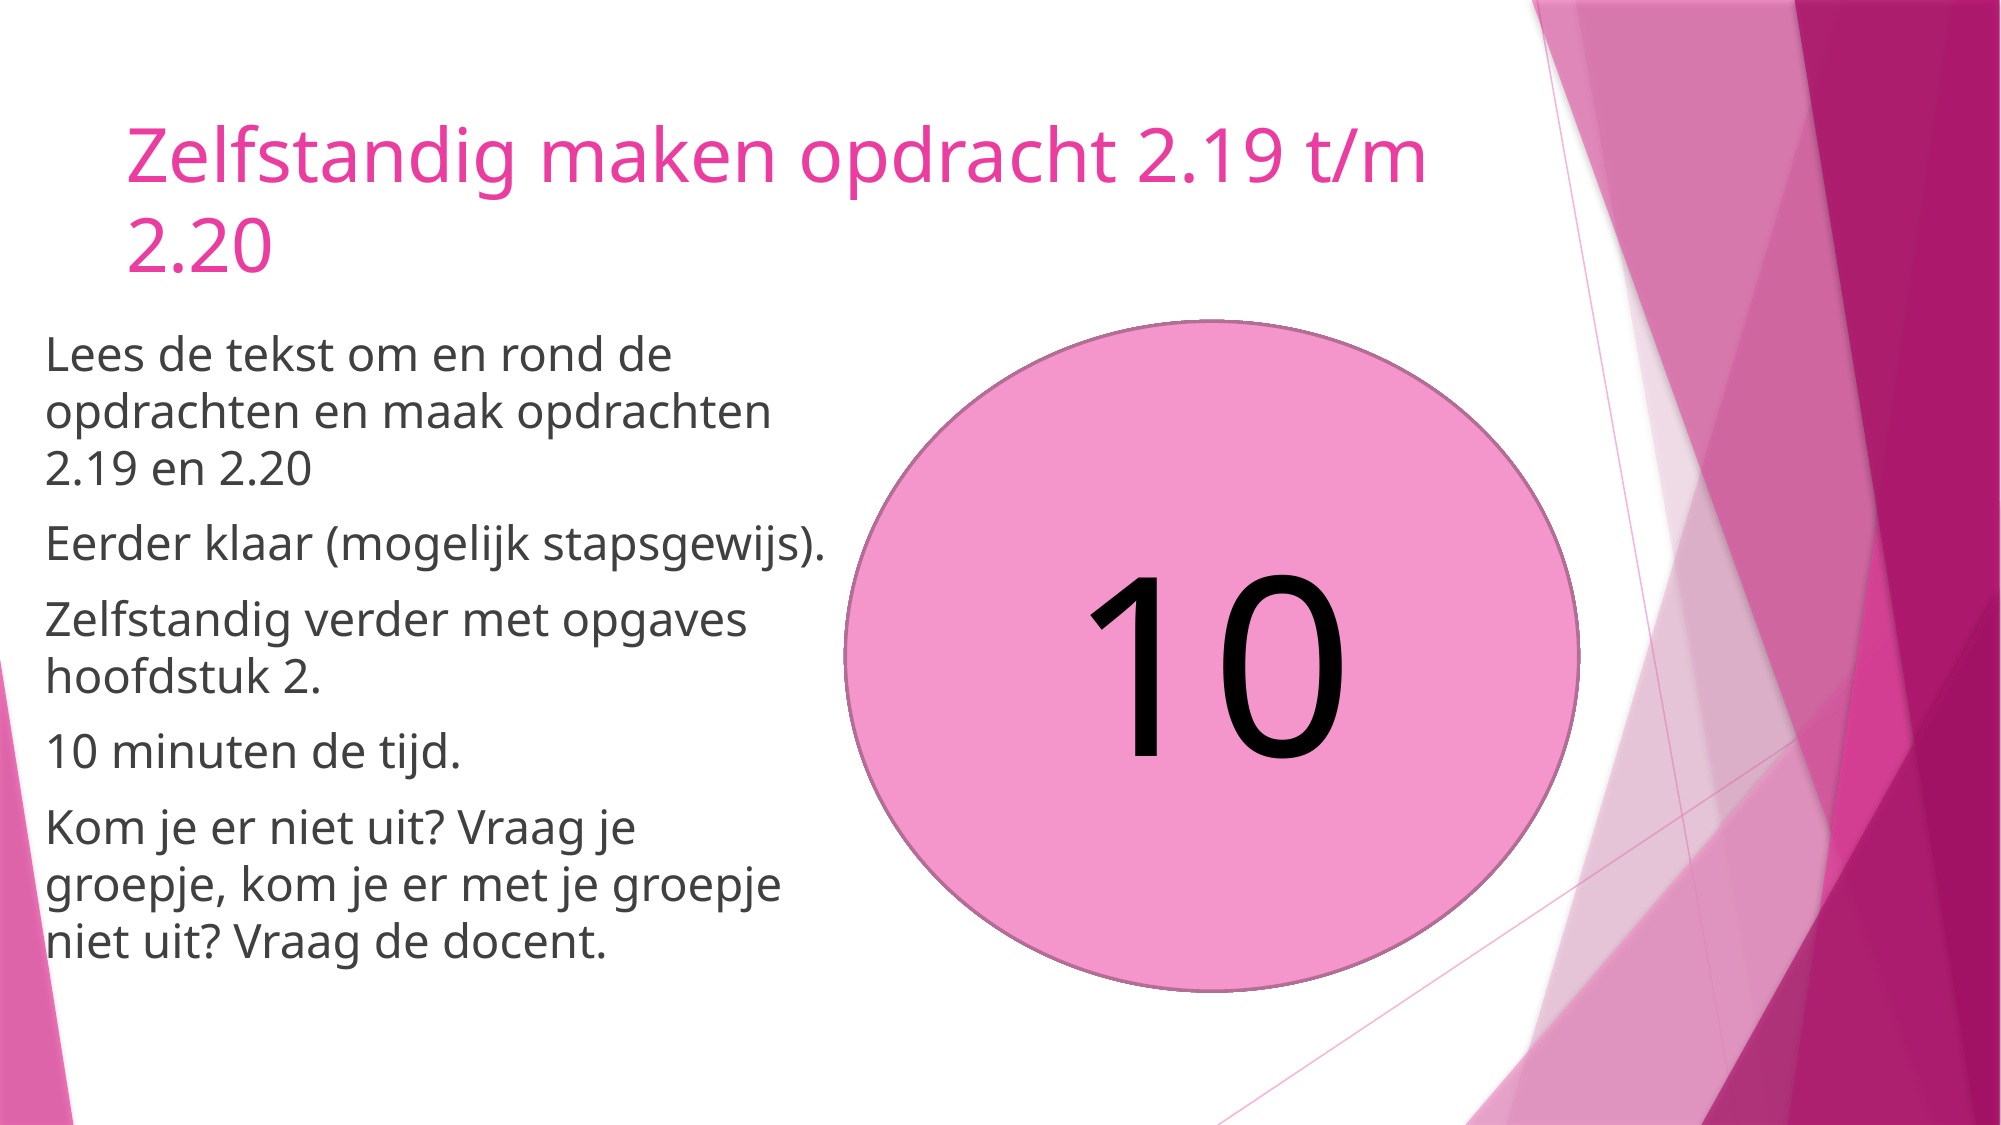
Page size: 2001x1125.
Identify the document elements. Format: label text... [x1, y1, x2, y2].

list Lees de tekst om en rond de opdrachten en maak opdrachten 2.19 en 2.20 Eerder klaar (mogelijk stapsgewijs). Zelfstandig verder met opgaves hoofdstuk 2. 10 minuten de tijd. Kom je er niet uit? Vraag je groepje, kom je er met je groepje niet uit? Vraag de docent. [29, 316, 846, 991]
title Zelfstandig maken opdracht 2.19 t/m 2.20 [111, 99, 1568, 317]
text_box 10 [843, 319, 1581, 993]
